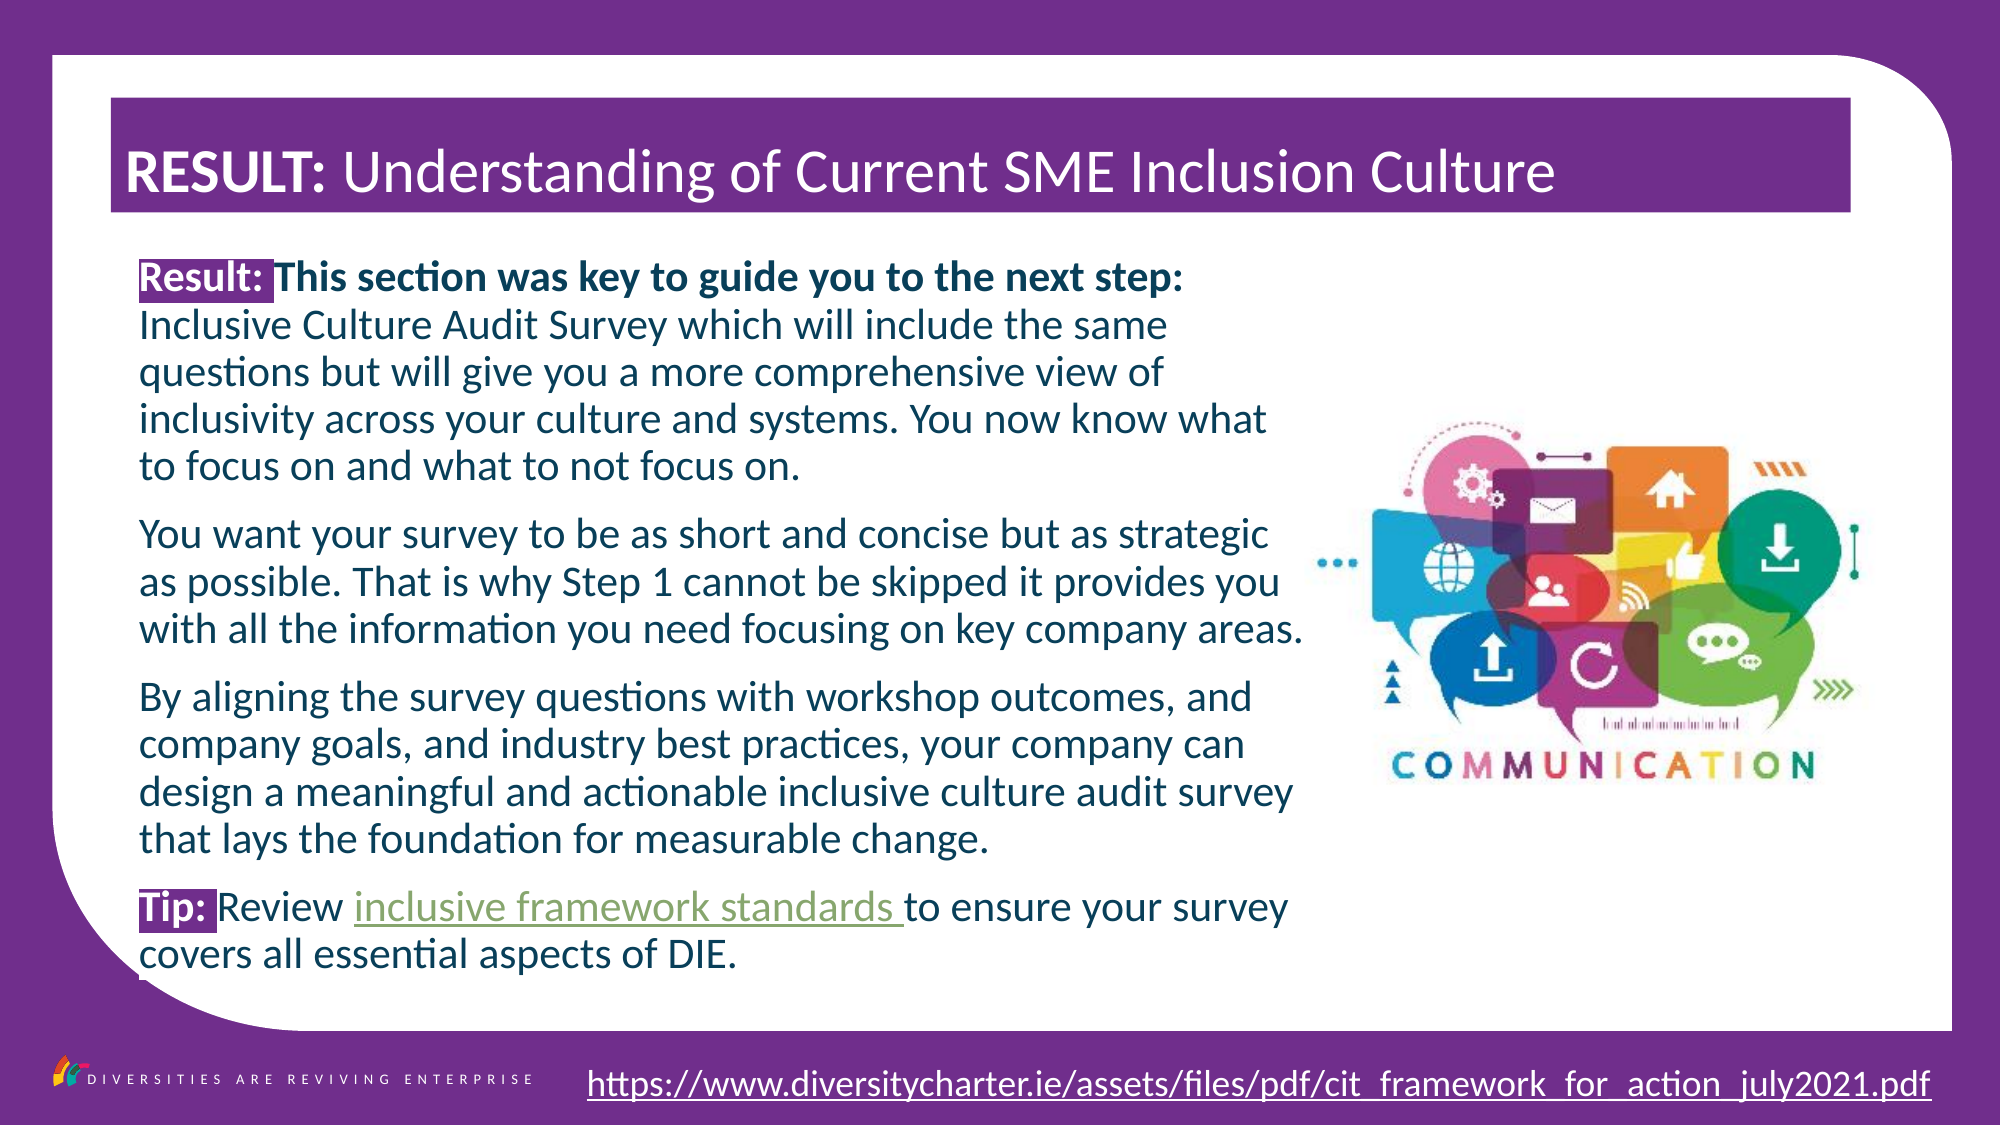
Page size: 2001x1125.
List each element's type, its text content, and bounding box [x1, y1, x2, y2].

list Result: This section was key to guide you to the next step: Inclusive Culture Audit Survey which will include the same questions but will give you a more comprehensive view of inclusivity across your culture and systems. You now know what to focus on and what to not focus on. You want your survey to be as short and concise but as strategic as possible. That is why Step 1 cannot be skipped it provides you with all the information you need focusing on key company areas. By aligning the survey questions with workshop outcomes, and company goals, and industry best practices, your company can design a meaningful and actionable inclusive culture audit survey that lays the foundation for measurable change. Tip: Review inclusive framework standards to ensure your survey covers all essential aspects of DIE. [124, 246, 1330, 879]
text_box https://www.diversitycharter.ie/assets/files/pdf/cit_framework_for_action_july2021.pdf [571, 1051, 1977, 1112]
picture [1304, 384, 1901, 846]
text_box RESULT: Understanding of Current SME Inclusion Culture [110, 97, 1851, 213]
